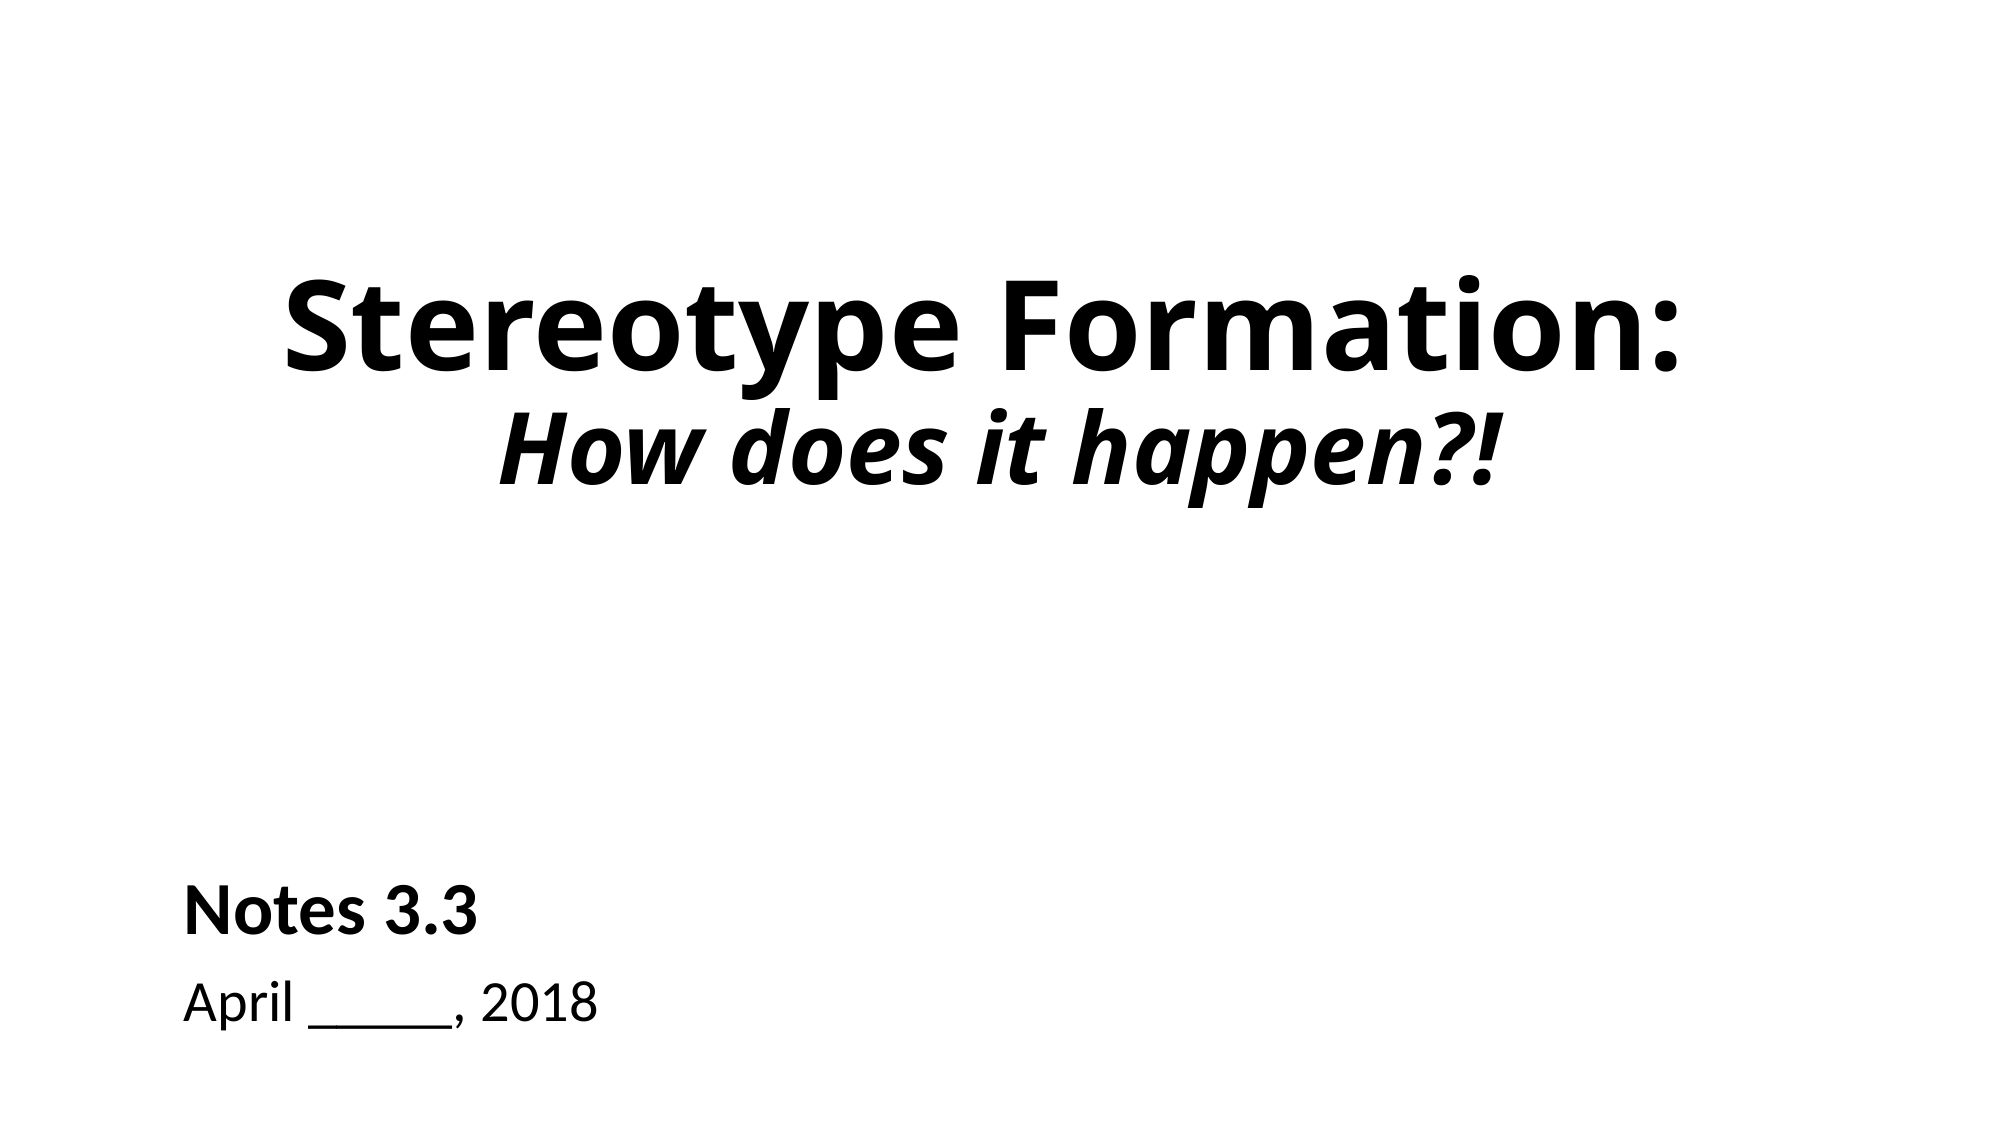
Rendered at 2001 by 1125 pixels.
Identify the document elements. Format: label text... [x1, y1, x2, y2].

title Stereotype Formation: How does it happen?! [249, 184, 1750, 514]
subtitle Notes 3.3 April _____, 2018 [169, 861, 1687, 1076]
